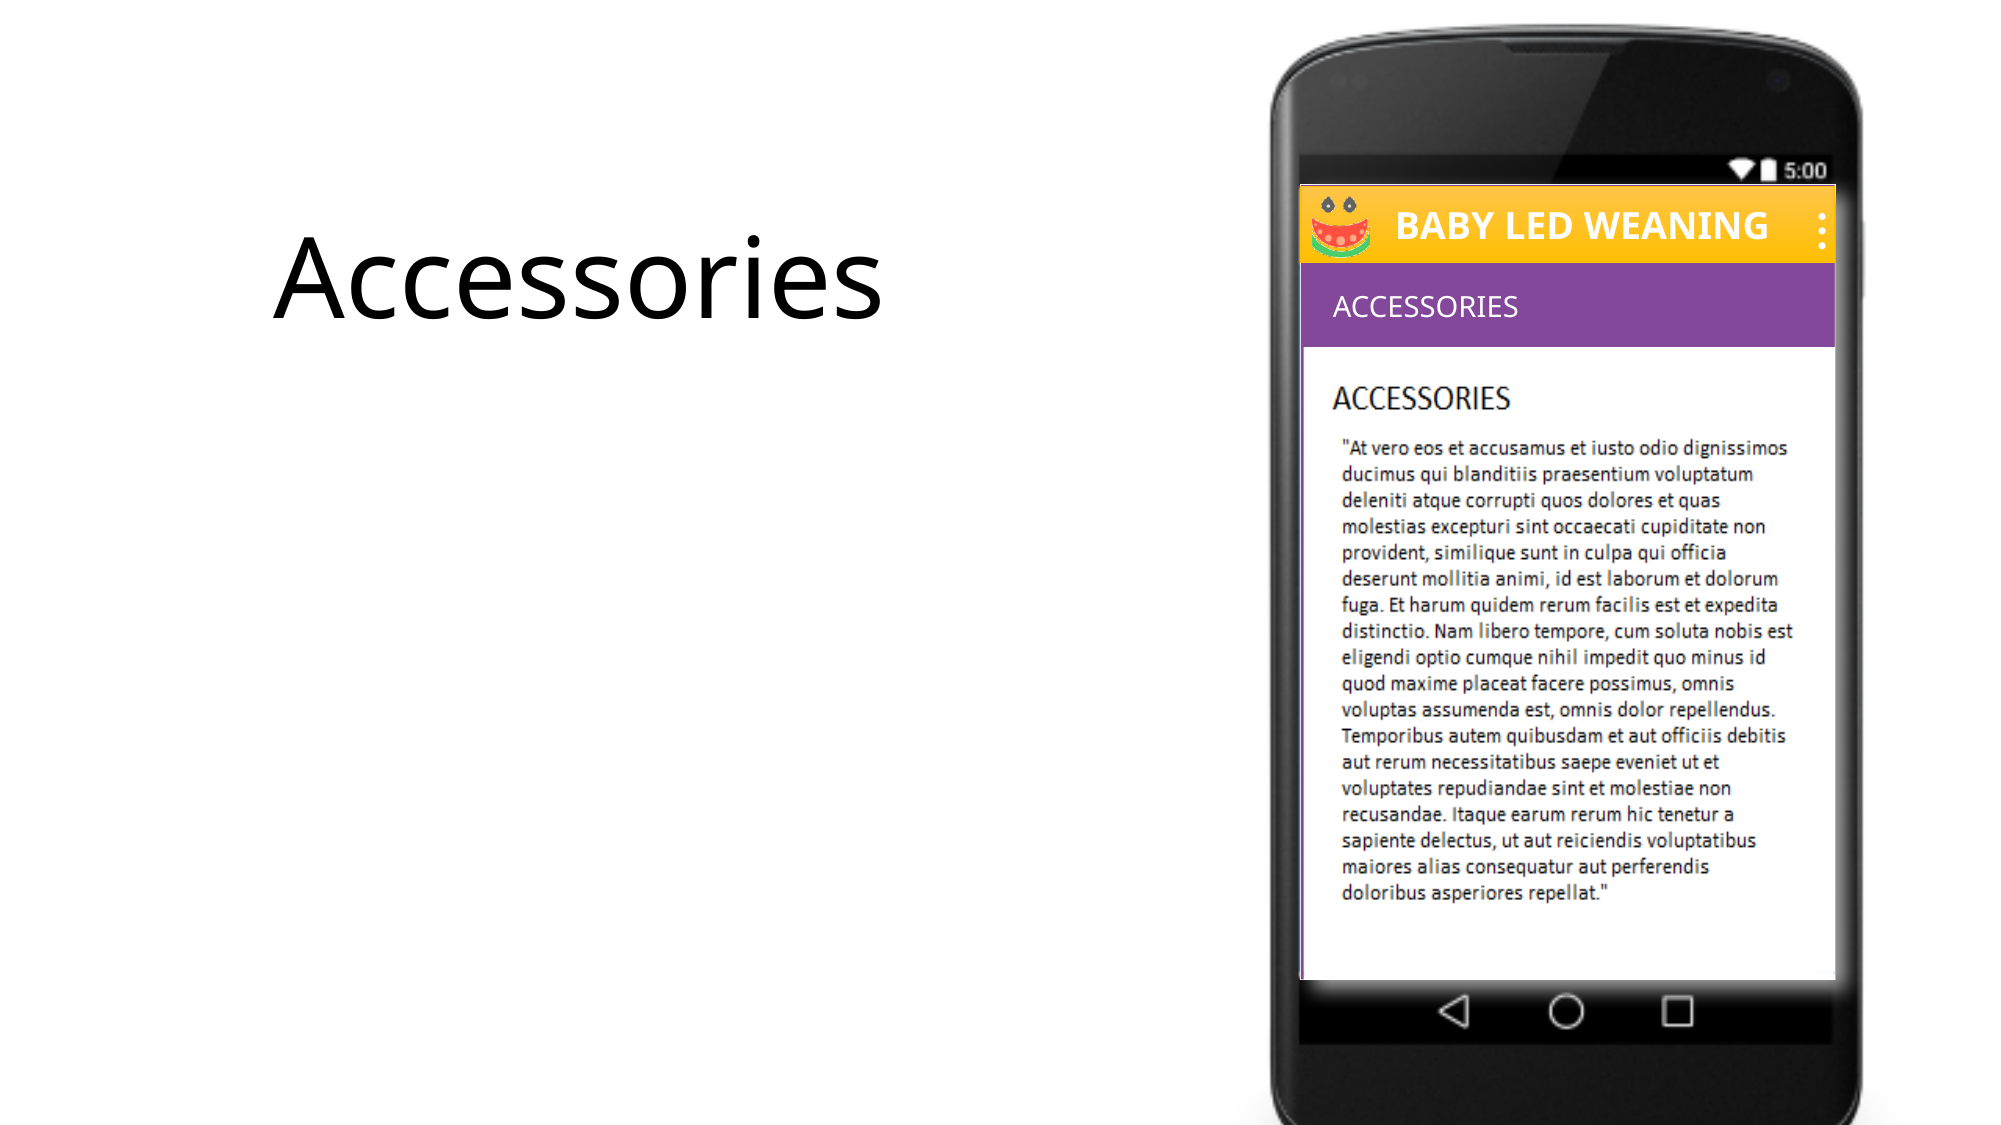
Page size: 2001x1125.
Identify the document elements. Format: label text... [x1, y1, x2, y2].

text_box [1133, 0, 1913, 1125]
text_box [1300, 186, 1835, 263]
picture [1303, 347, 1835, 980]
title Accessories [249, 184, 910, 350]
